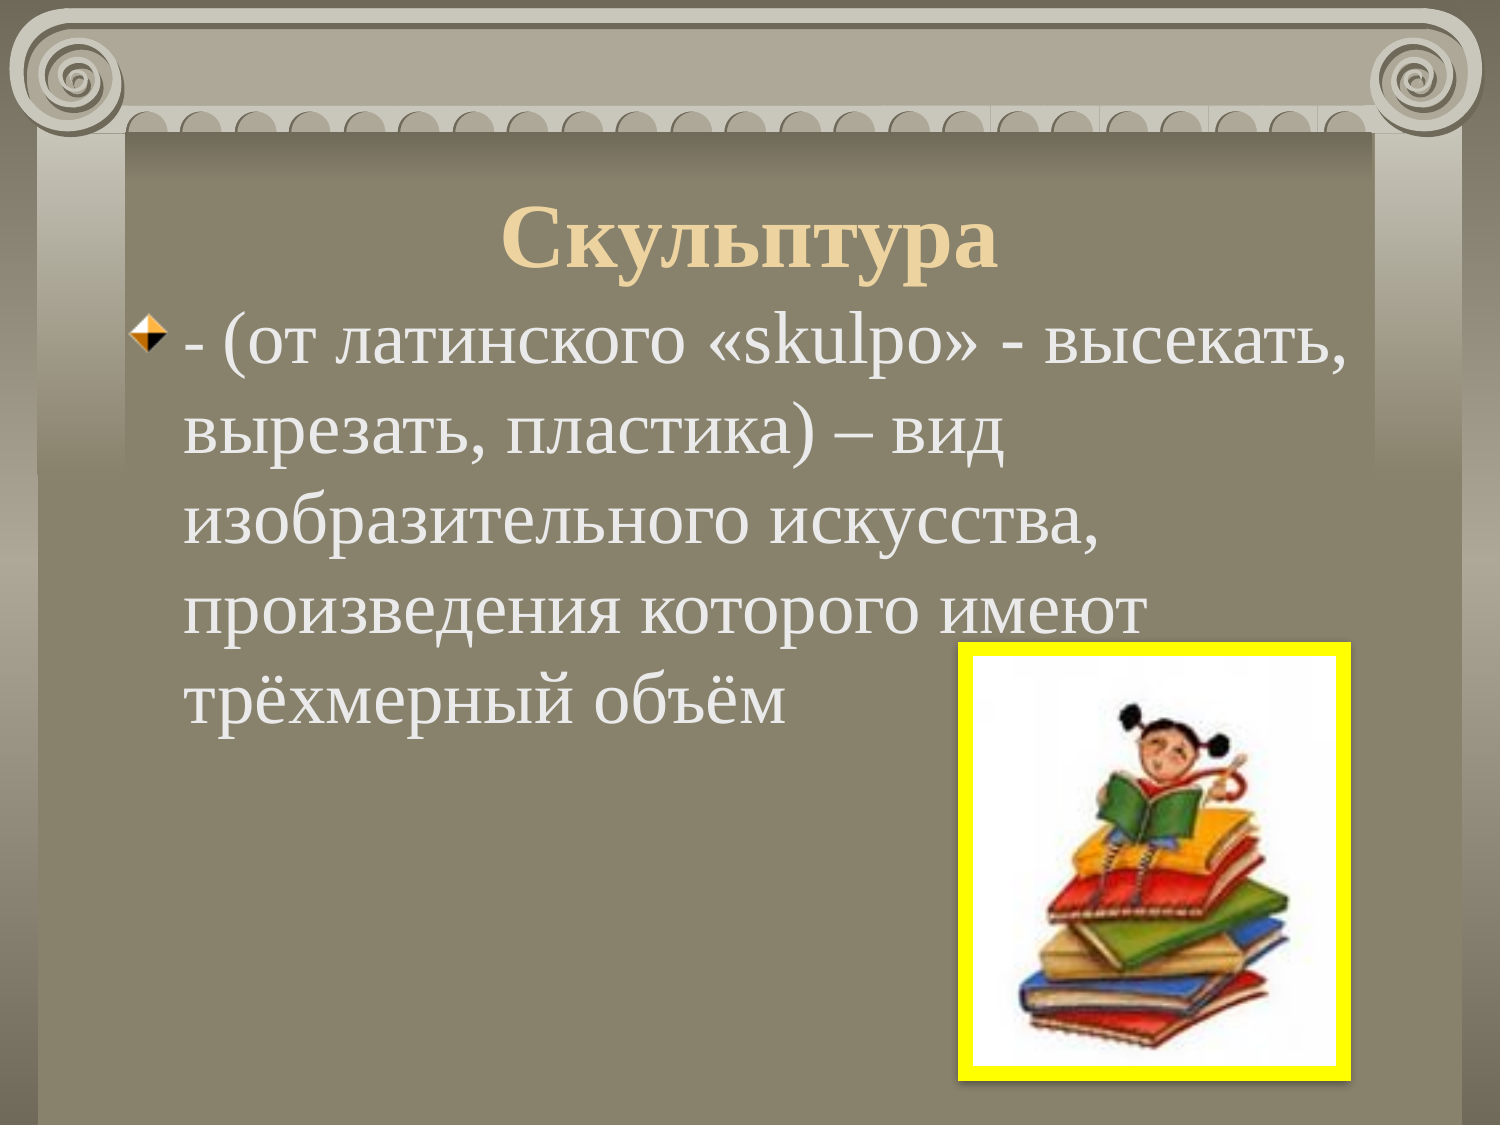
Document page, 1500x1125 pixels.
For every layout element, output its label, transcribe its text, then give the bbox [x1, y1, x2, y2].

title Скульптура [112, 137, 1388, 280]
picture [127, 312, 170, 355]
picture [972, 656, 1337, 1067]
list - (от латинского «skulpo» - высекать, вырезать, пластика) – вид изобразительного искусства, произведения которого имеют трёхмерный объём [112, 280, 1388, 1026]
